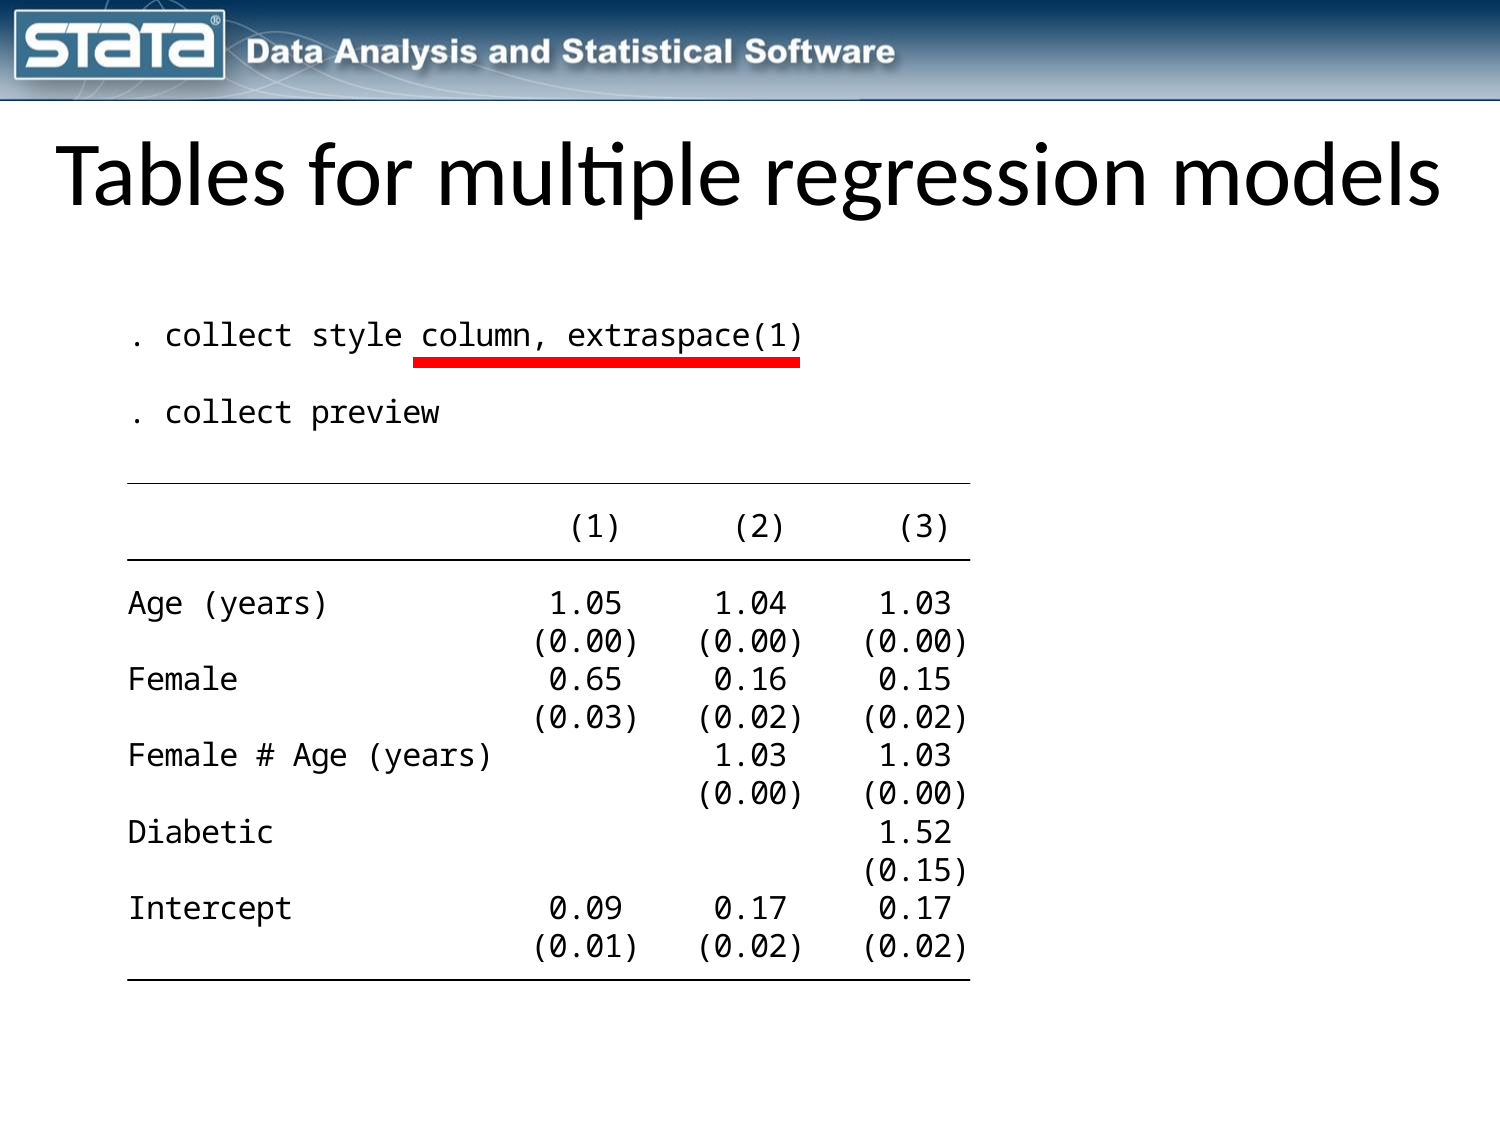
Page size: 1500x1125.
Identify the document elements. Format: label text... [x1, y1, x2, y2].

picture [0, 0, 1500, 102]
title Tables for multiple regression models [0, 108, 1500, 238]
picture [112, 312, 1025, 1001]
